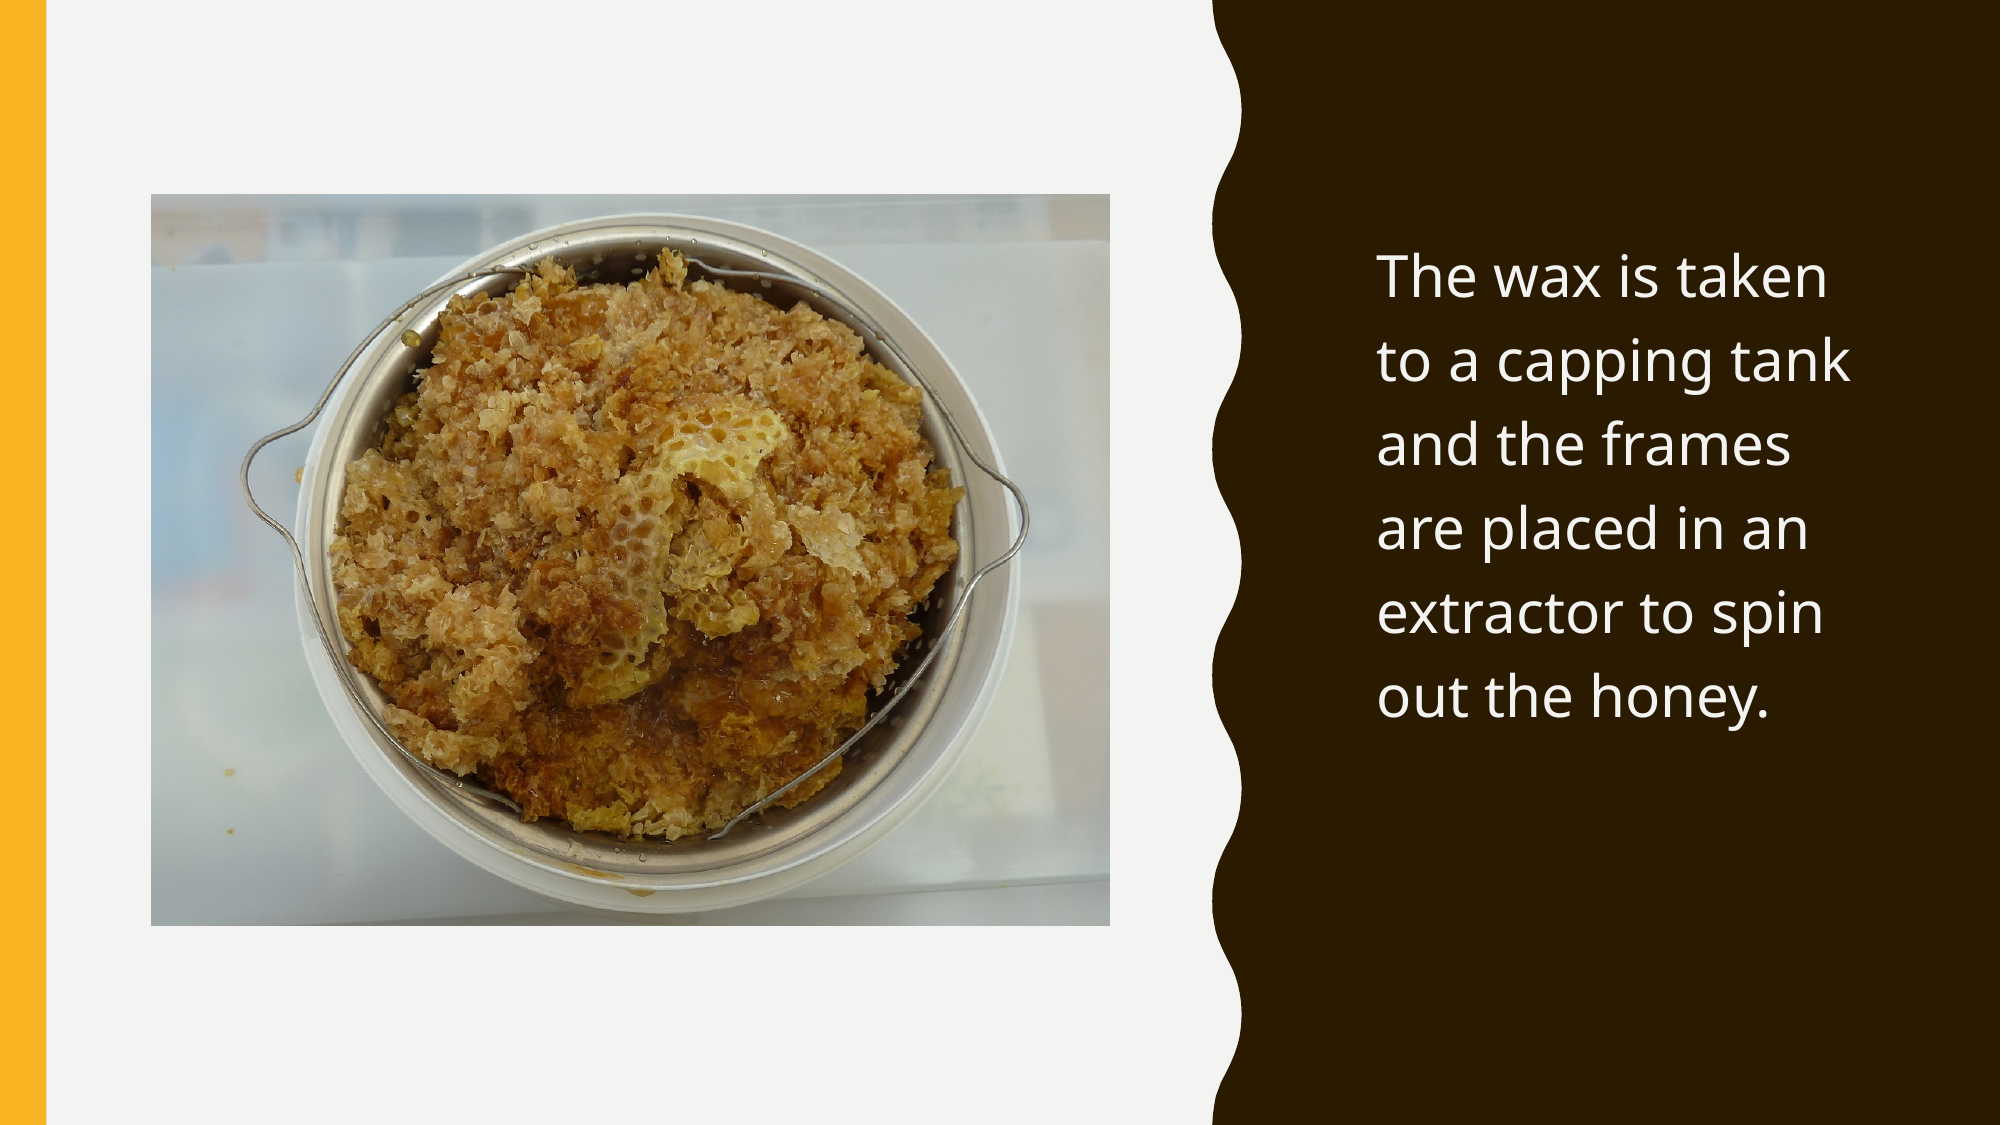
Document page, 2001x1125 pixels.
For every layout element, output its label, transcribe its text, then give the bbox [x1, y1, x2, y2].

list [151, 194, 1110, 926]
list The wax is taken to a capping tank and the frames are placed in an extractor to spin out the honey. [1361, 218, 1869, 902]
